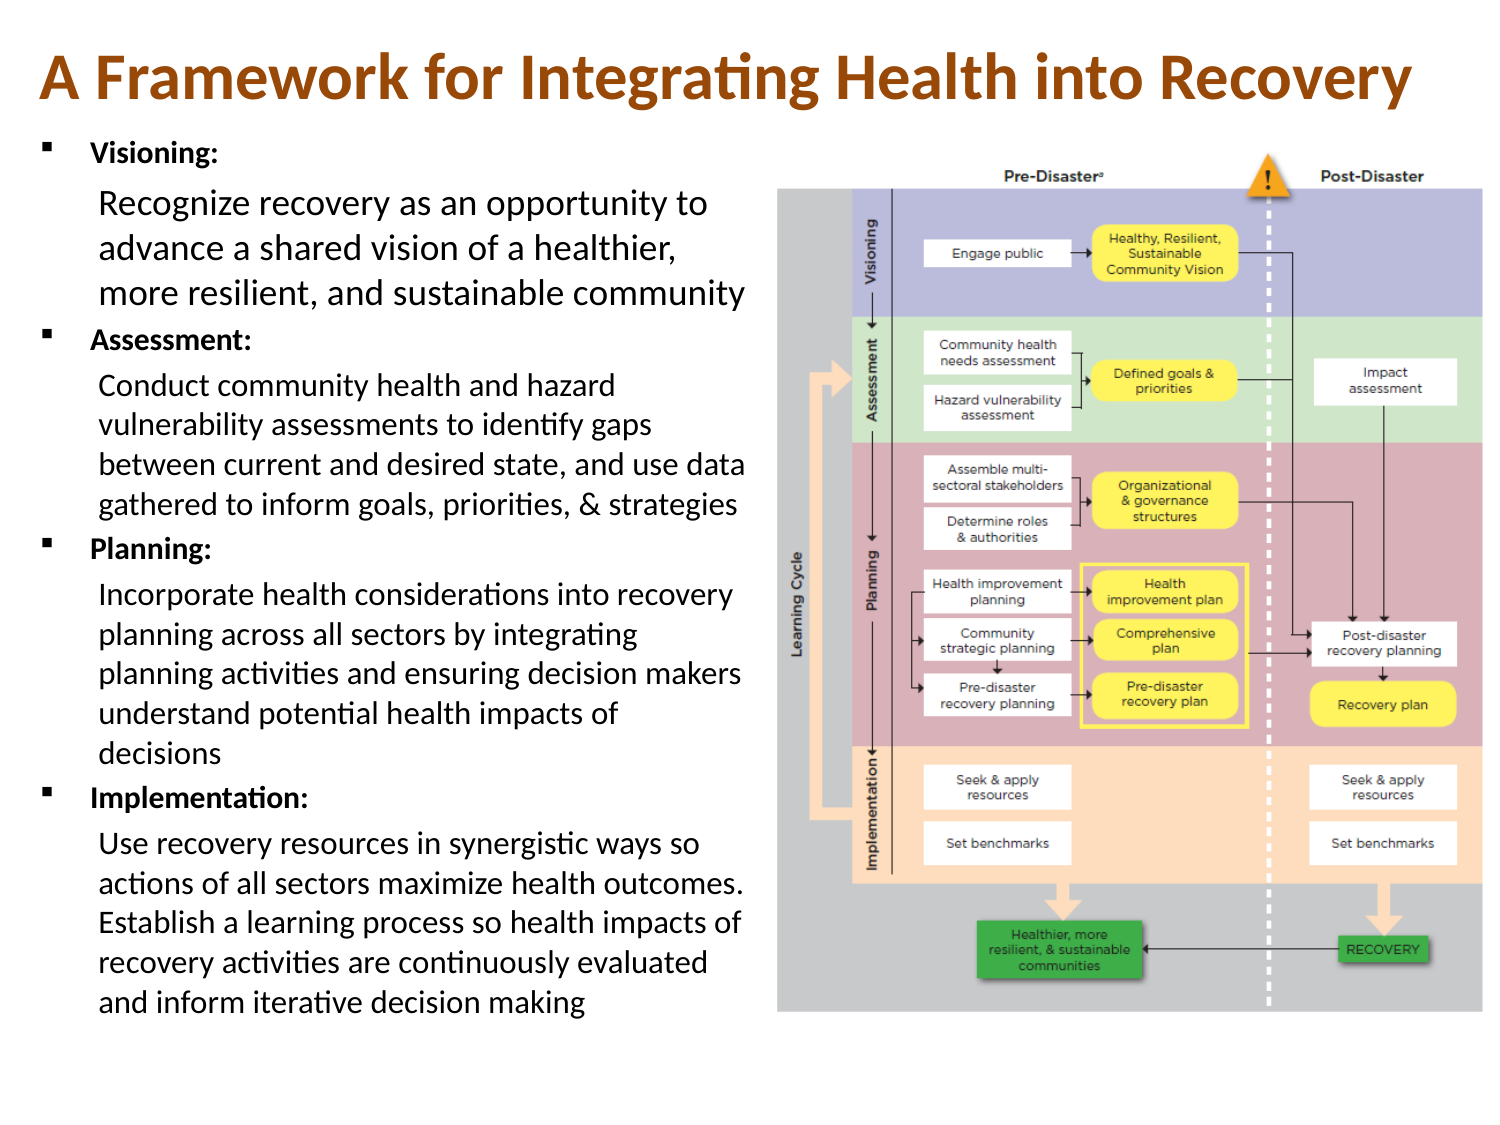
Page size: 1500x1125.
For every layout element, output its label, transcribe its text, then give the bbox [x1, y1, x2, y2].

list Visioning: Recognize recovery as an opportunity to advance a shared vision of a healthier, more resilient, and sustainable community Assessment: Conduct community health and hazard vulnerability assessments to identify gaps between current and desired state, and use data gathered to inform goals, priorities, & strategies Planning: Incorporate health considerations into recovery planning across all sectors by integrating planning activities and ensuring decision makers understand potential health impacts of decisions Implementation: Use recovery resources in synergistic ways so actions of all sectors maximize health outcomes. Establish a learning process so health impacts of recovery activities are continuously evaluated and inform iterative decision making [24, 125, 764, 1088]
picture [763, 146, 1500, 1023]
title A Framework for Integrating Health into Recovery [24, 0, 1499, 146]
